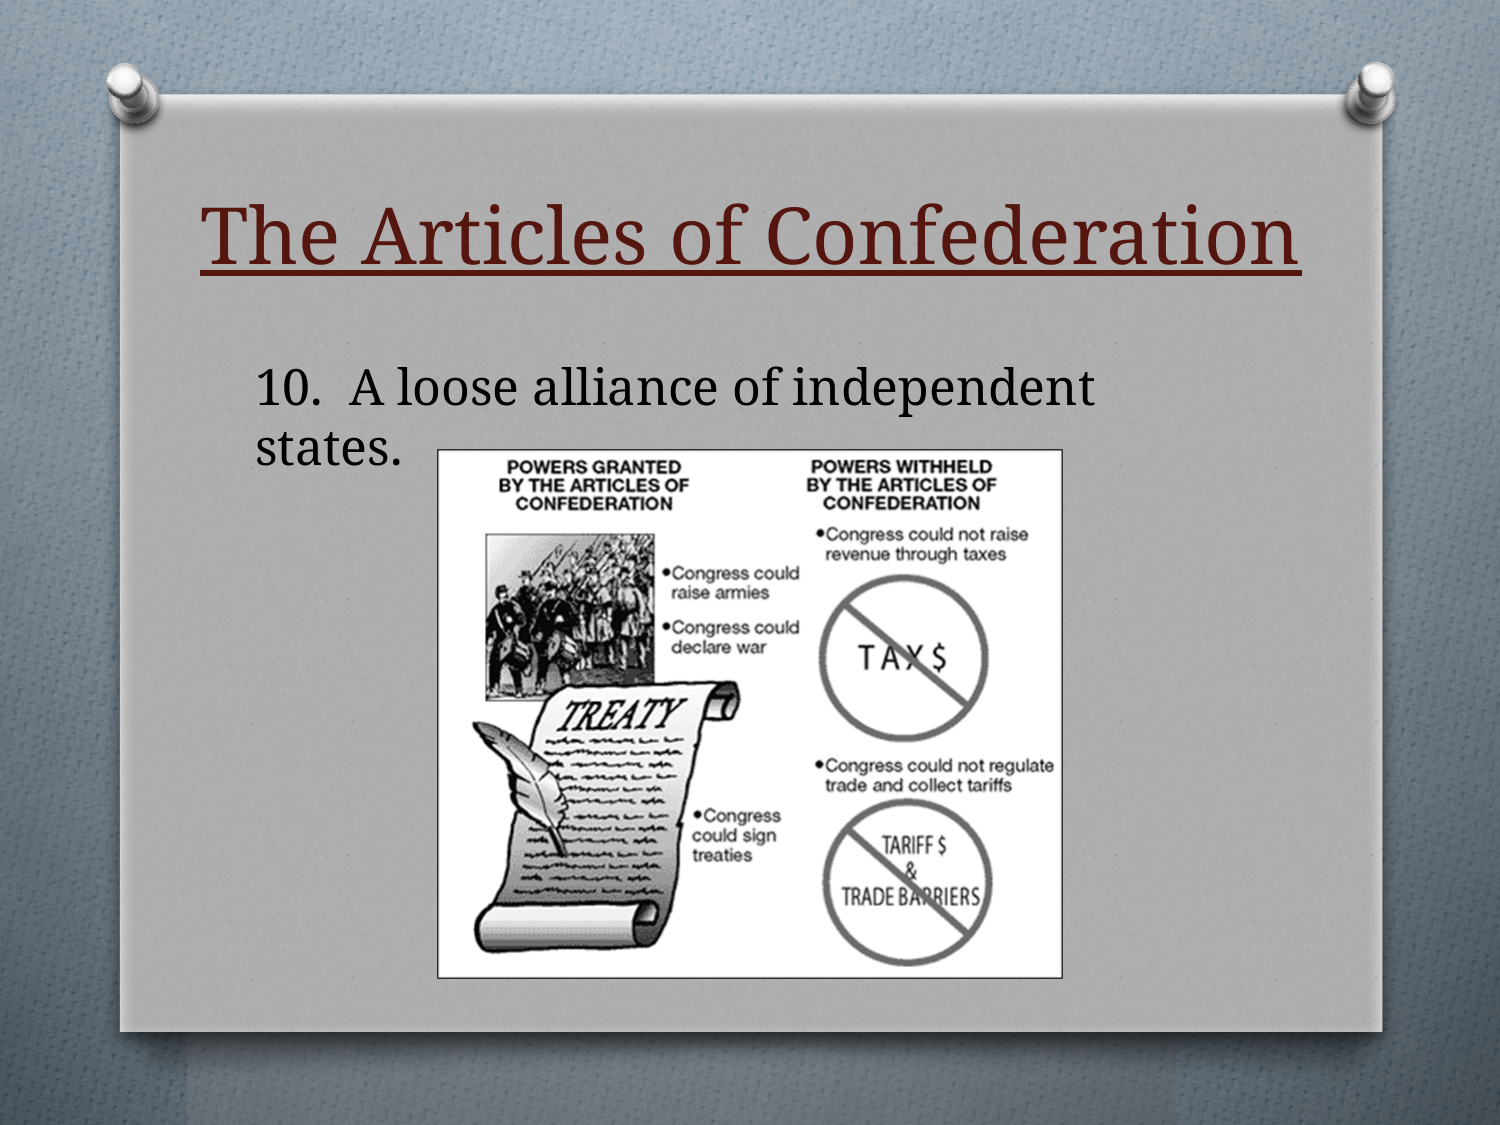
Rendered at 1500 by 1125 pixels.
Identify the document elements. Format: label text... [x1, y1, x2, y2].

picture [437, 449, 1063, 979]
picture [75, 29, 198, 153]
picture [1317, 35, 1439, 156]
list 10. A loose alliance of independent states. [240, 347, 1257, 939]
title The Articles of Confederation [179, 134, 1323, 332]
